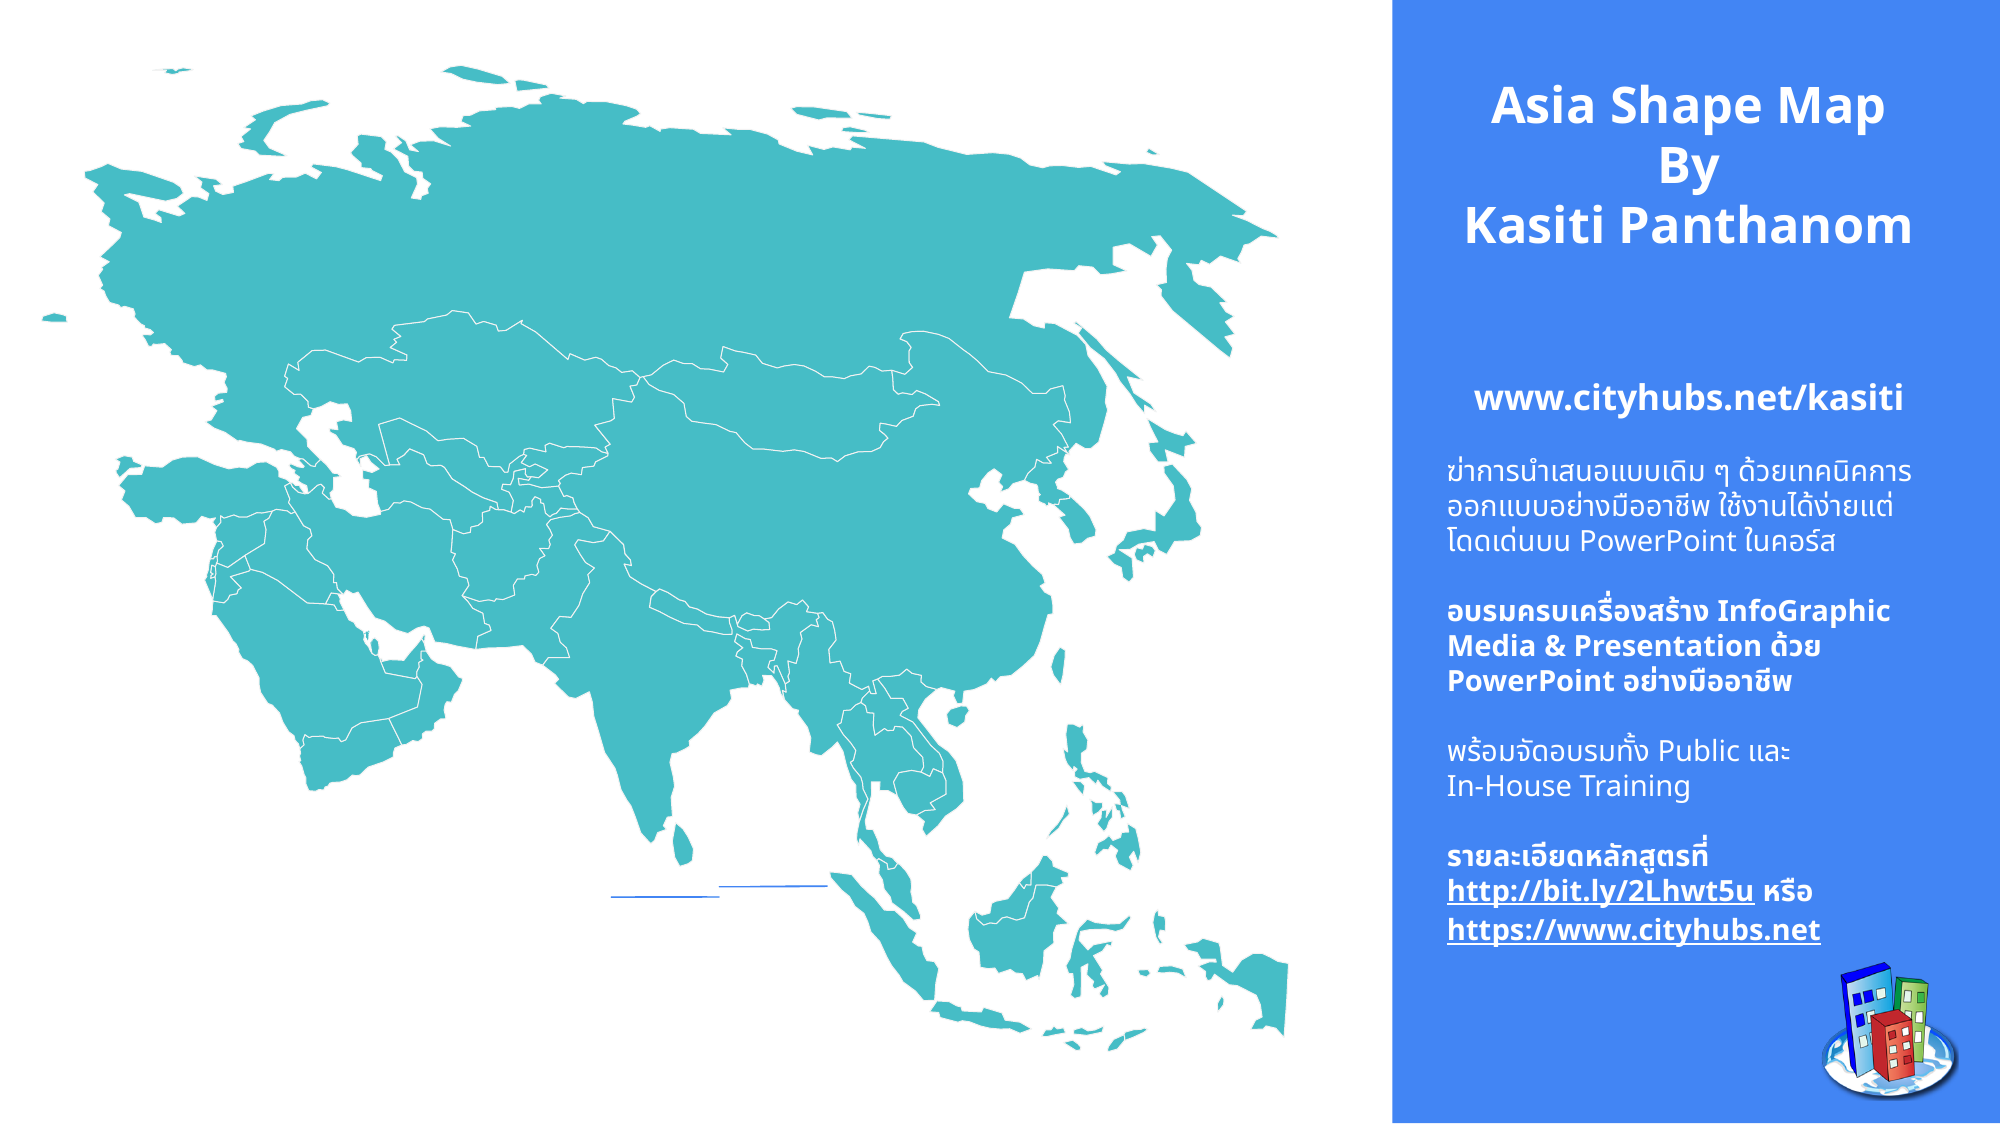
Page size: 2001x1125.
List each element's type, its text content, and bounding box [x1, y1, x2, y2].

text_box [41, 65, 1289, 1051]
picture [1820, 962, 1959, 1101]
text_box Asia Shape Map By Kasiti Panthanom www.cityhubs.net/kasiti ฆ่าการนำเสนอแบบเดิม ๆ ด้วยเทคนิคการออกแบบอย่างมืออาชีพ ใช้งานได้ง่ายแต่โดดเด่นบน PowerPoint ในคอร์ส อบรมครบเครื่องสร้าง InfoGraphic Media & Presentation ด้วย PowerPoint อย่างมืออาชีพ พร้อมจัดอบรมทั้ง Public และ In-House Training รายละเอียดหลักสูตรที่ http://bit.ly/2Lhwt5u หรือ https://www.cityhubs.net [1432, 65, 1946, 1001]
text_box [1390, 0, 2000, 1125]
